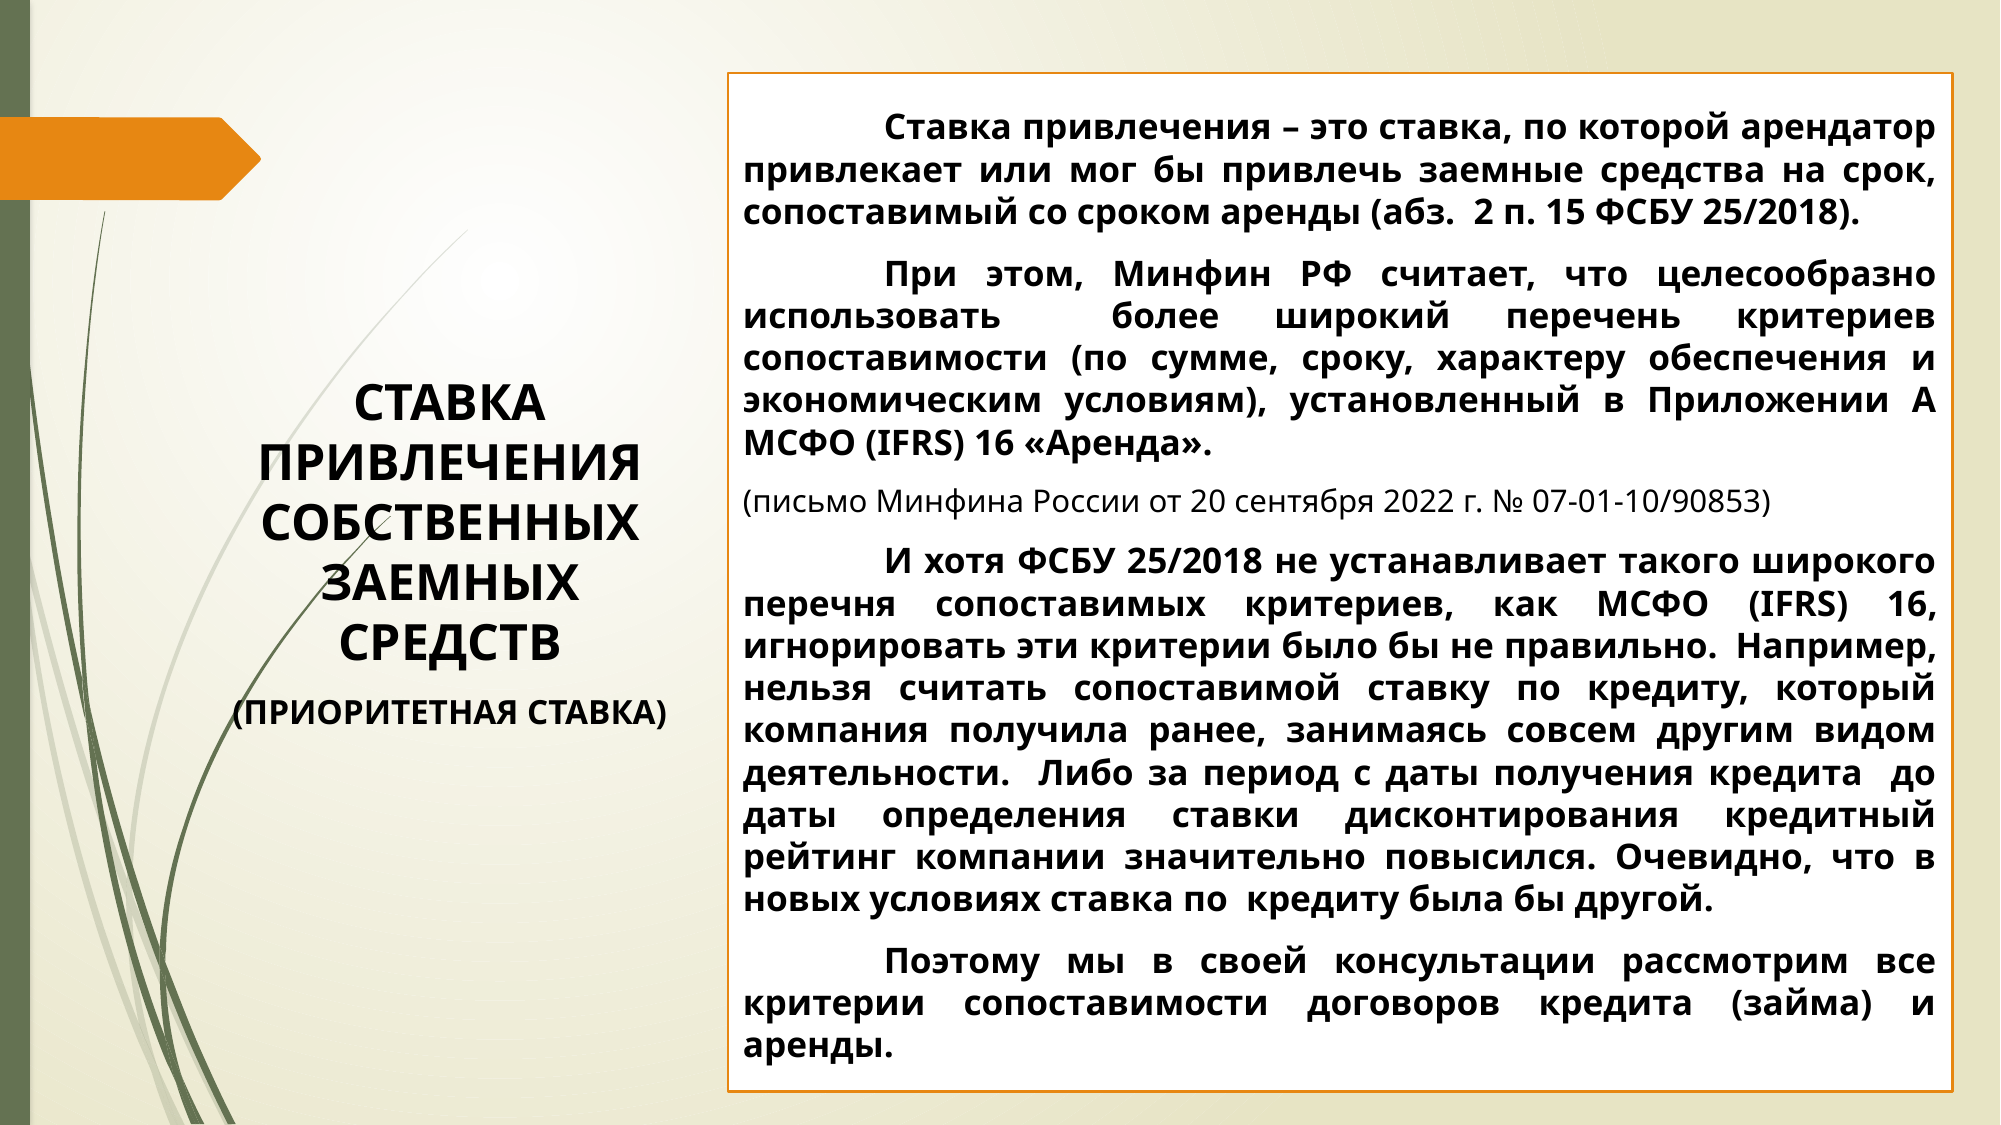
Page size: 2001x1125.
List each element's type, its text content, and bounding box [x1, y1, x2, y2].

list Ставка привлечения – это ставка, по которой арендатор привлекает или мог бы привлечь заемные средства на срок, сопоставимый со сроком аренды (абз. 2 п. 15 ФСБУ 25/2018). При этом, Минфин РФ считает, что целесообразно использовать более широкий перечень критериев сопоставимости (по сумме, сроку, характеру обеспечения и экономическим условиям), установленный в Приложении А МСФО (IFRS) 16 «Аренда». (письмо Минфина России от 20 сентября 2022 г. № 07-01-10/90853) И хотя ФСБУ 25/2018 не устанавливает такого широкого перечня сопоставимых критериев, как МСФО (IFRS) 16, игнорировать эти критерии было бы не правильно. Например, нельзя считать сопоставимой ставку по кредиту, который компания получила ранее, занимаясь совсем другим видом деятельности. Либо за период с даты получения кредита до даты определения ставки дисконтирования кредитный рейтинг компании значительно повысился. Очевидно, что в новых условиях ставка по кредиту была бы другой. Поэтому мы в своей консультации рассмотрим все критерии сопоставимости договоров кредита (займа) и аренды. [727, 72, 1954, 1093]
list Ставка привлечения СОБСТВЕННЫХ заемных средств (приоритетная ставка) [211, 262, 689, 962]
